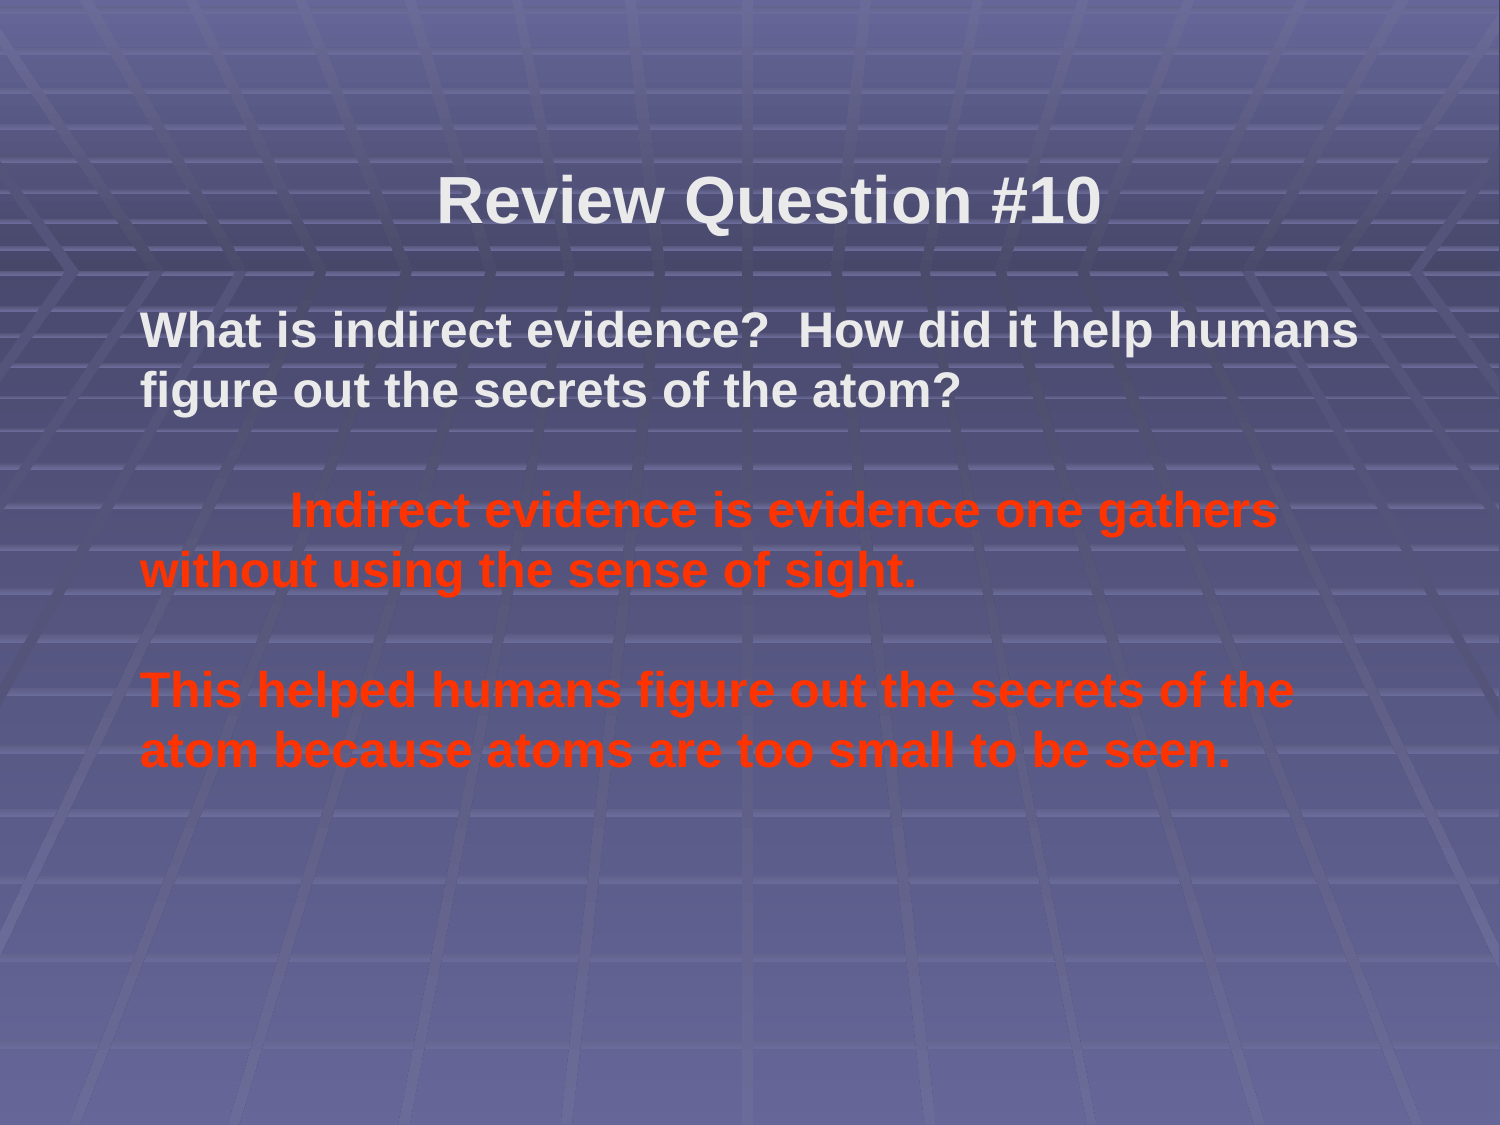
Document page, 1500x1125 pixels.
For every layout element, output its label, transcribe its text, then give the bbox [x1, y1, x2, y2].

text_box Review Question #10 What is indirect evidence? How did it help humans figure out the secrets of the atom? Indirect evidence is evidence one gathers without using the sense of sight. This helped humans figure out the secrets of the atom because atoms are too small to be seen. [125, 149, 1414, 785]
